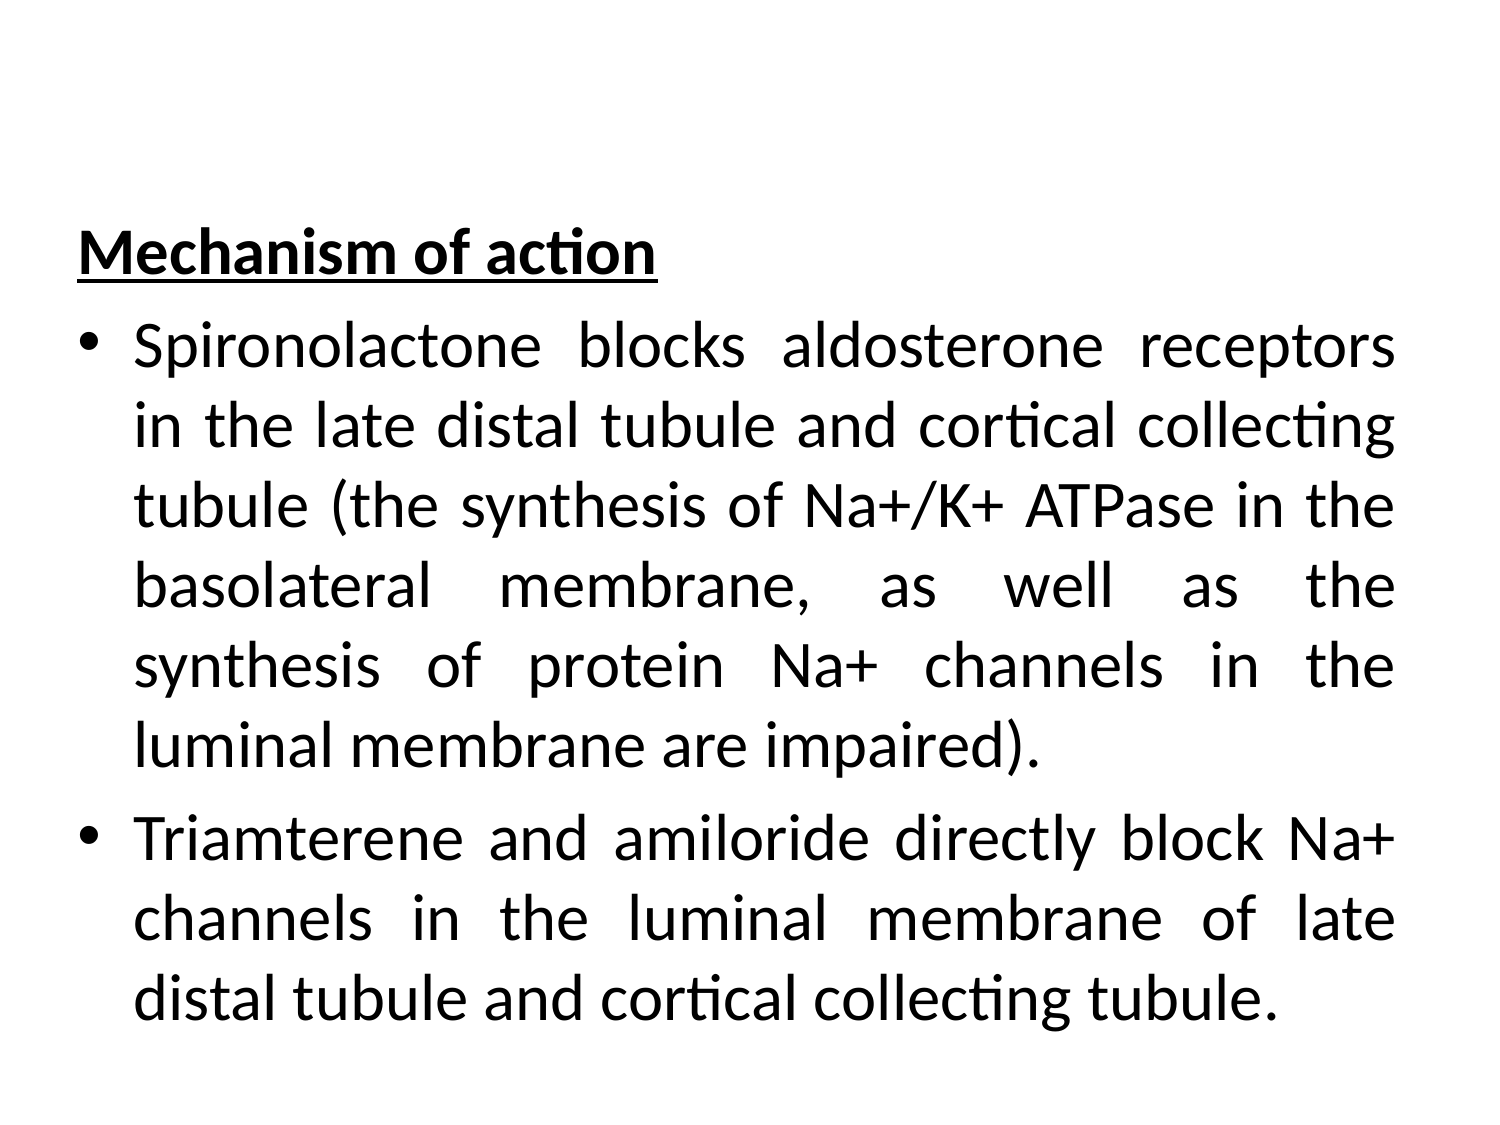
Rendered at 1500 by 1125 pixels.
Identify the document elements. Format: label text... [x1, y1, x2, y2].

list Mechanism of action Spironolactone blocks aldosterone receptors in the late distal tubule and cortical collecting tubule (the synthesis of Na+/K+ ATPase in the basolateral membrane, as well as the synthesis of protein Na+ channels in the luminal membrane are impaired). Triamterene and amiloride directly block Na+ channels in the luminal membrane of late distal tubule and cortical collecting tubule. [62, 200, 1413, 943]
